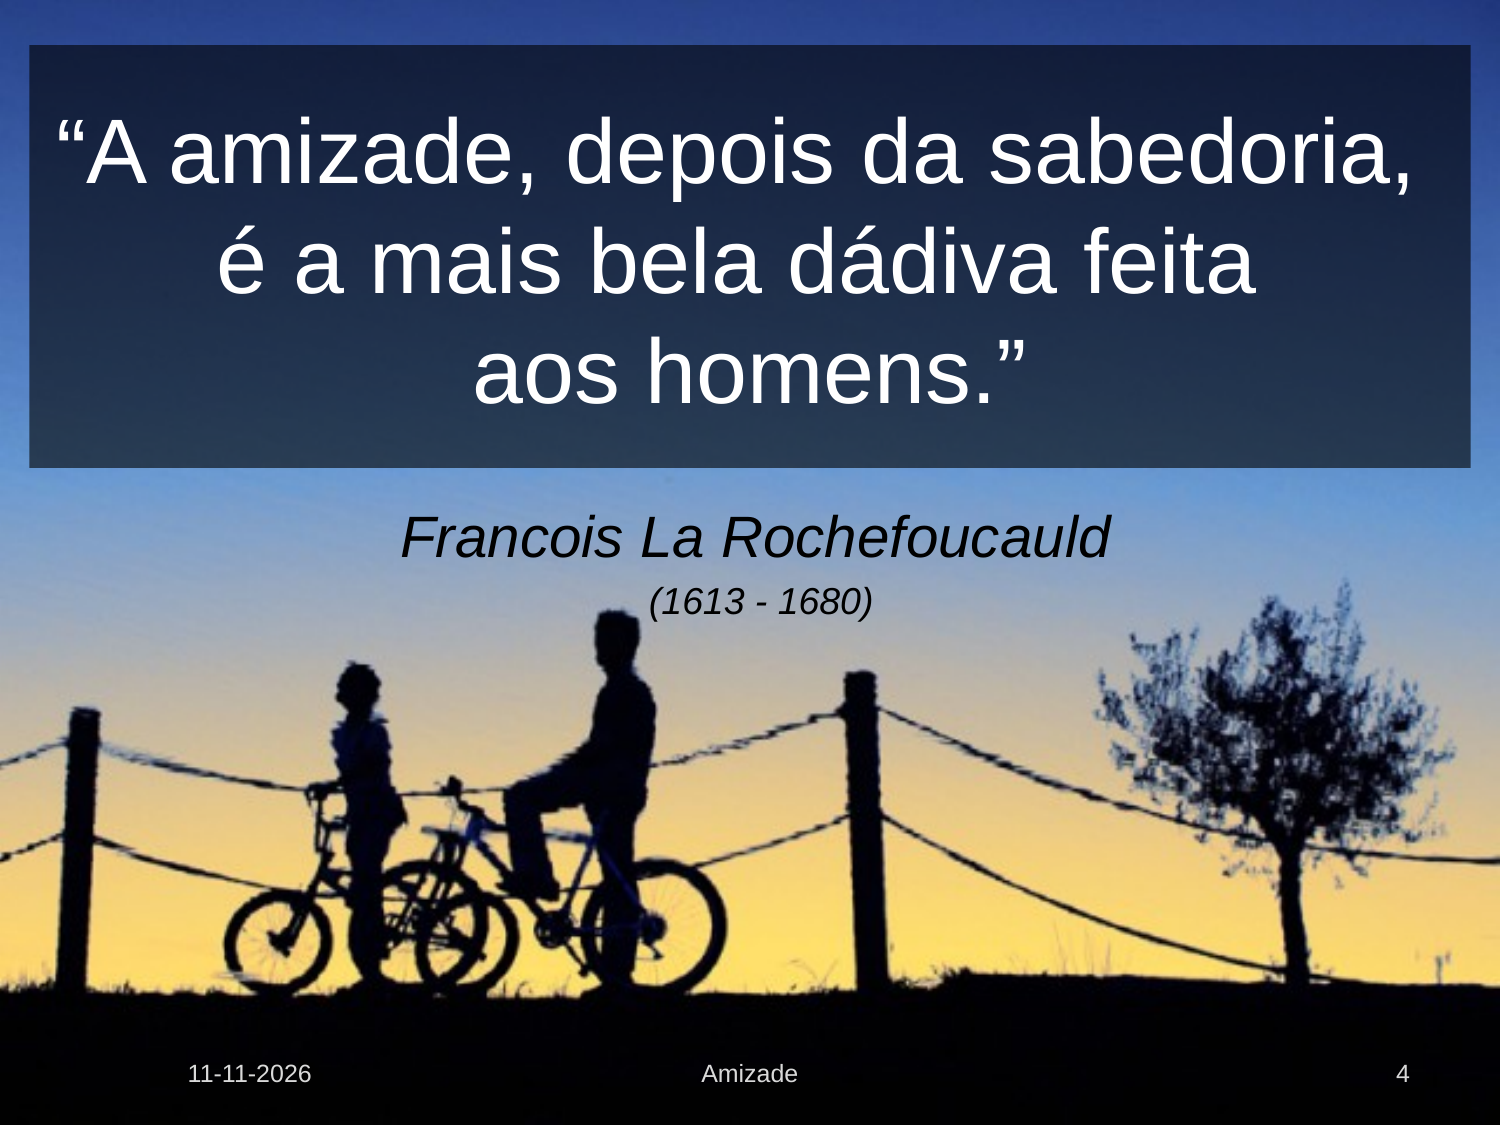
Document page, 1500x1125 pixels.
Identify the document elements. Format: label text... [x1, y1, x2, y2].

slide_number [75, 1042, 425, 1103]
title “A amizade, depois da sabedoria, é a mais bela dádiva feita aos homens.” [29, 45, 1471, 468]
picture [0, 0, 1500, 1125]
list Francois La Rochefoucauld (1613 - 1680) [41, 491, 1471, 575]
footer Amizade [512, 1042, 988, 1103]
slide_number 4 [1074, 1042, 1425, 1103]
